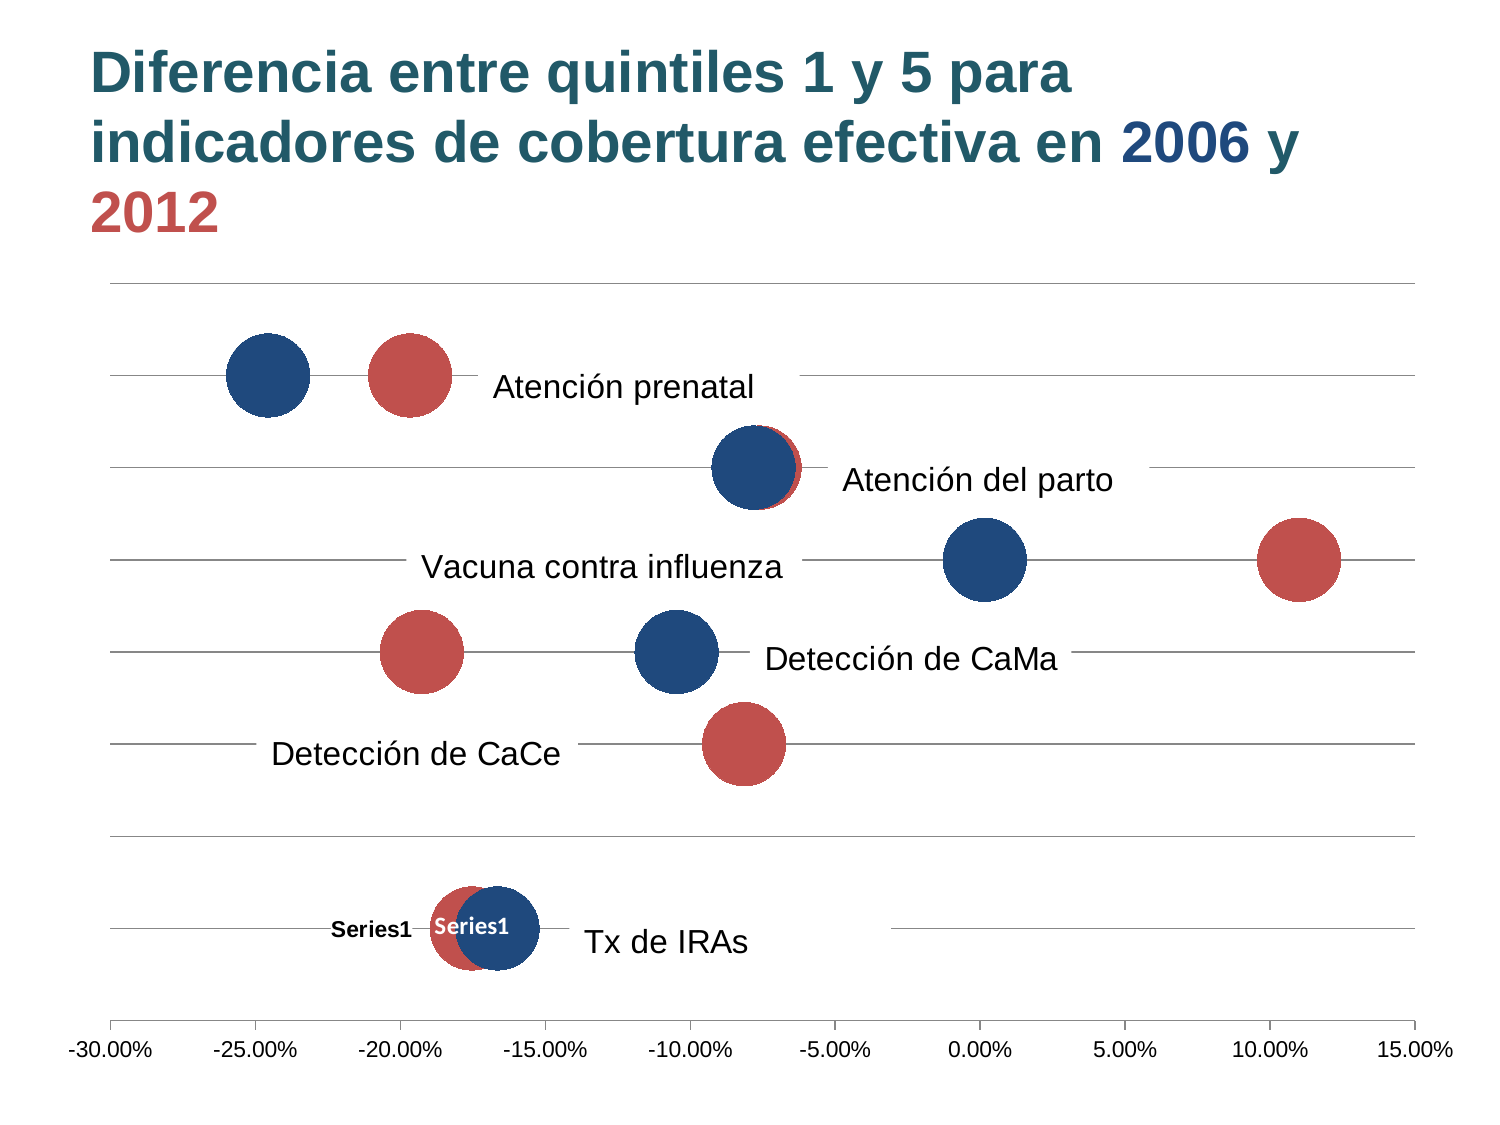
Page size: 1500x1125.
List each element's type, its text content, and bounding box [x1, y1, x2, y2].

chart [39, 266, 1483, 1079]
title Diferencia entre quintiles 1 y 5 para indicadores de cobertura efectiva en 2006 y 2012 [75, 45, 1425, 233]
